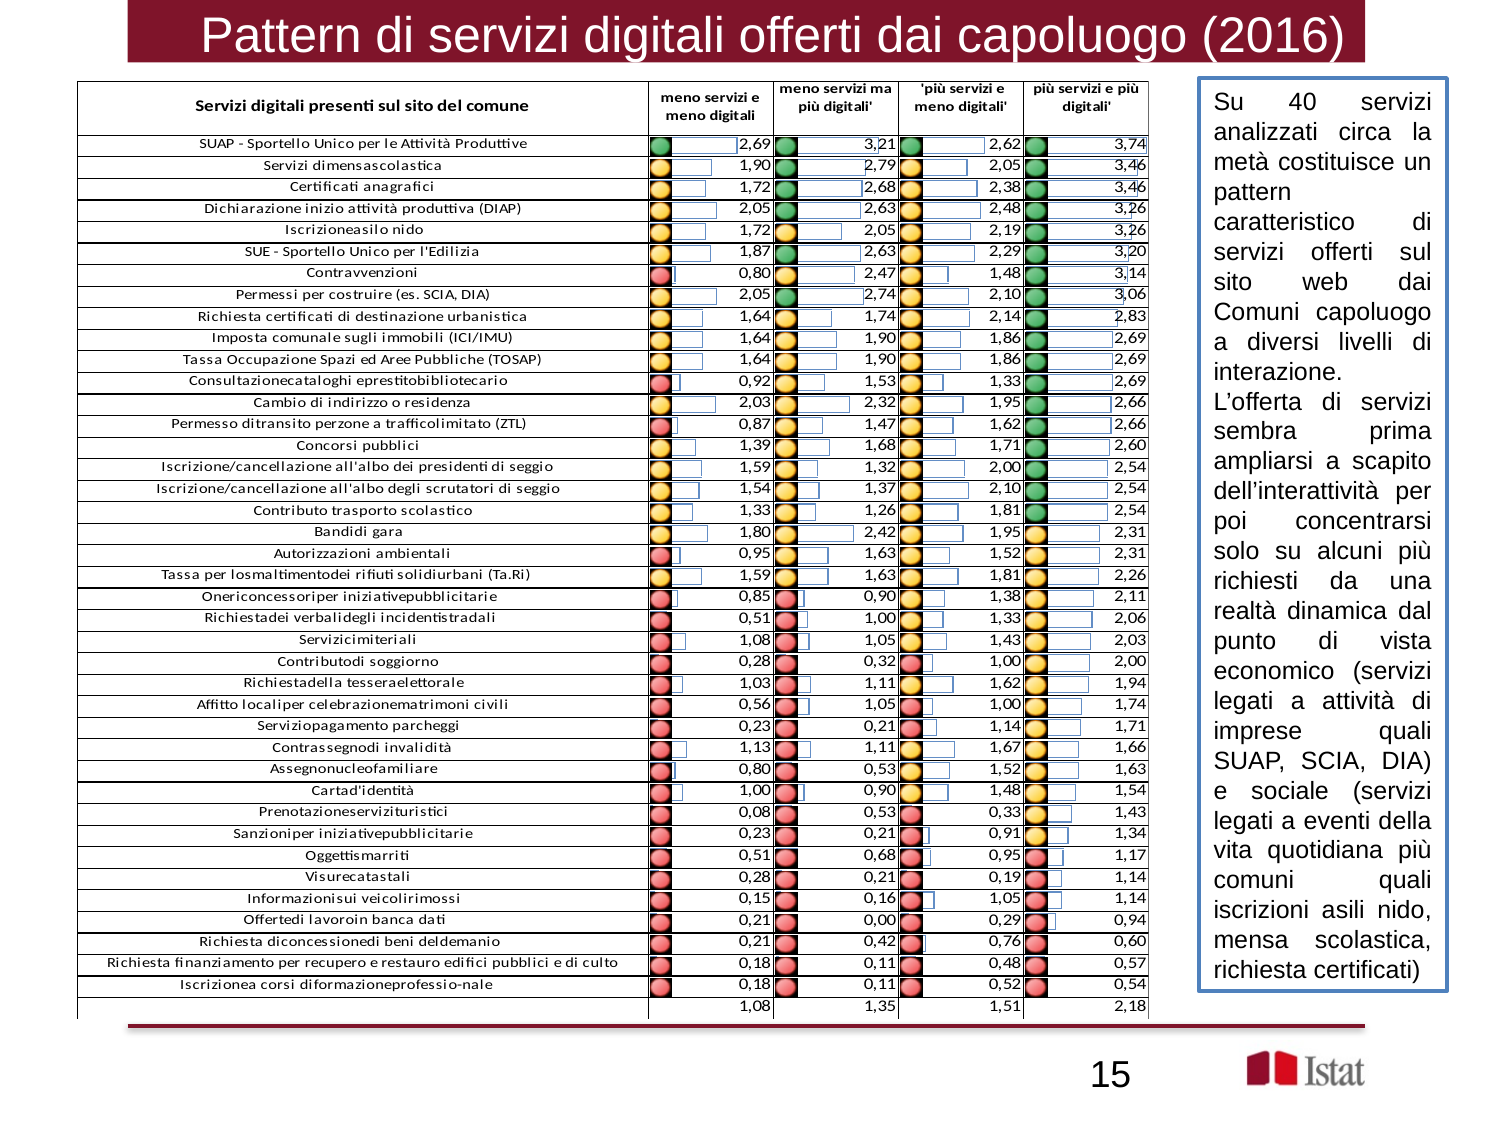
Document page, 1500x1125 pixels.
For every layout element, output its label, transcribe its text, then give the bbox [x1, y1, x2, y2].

slide_number 15 [1074, 1042, 1425, 1103]
text_box Su 40 servizi analizzati circa la metà costituisce un pattern caratteristico di servizi offerti sul sito web dai Comuni capoluogo a diversi livelli di interazione. L’offerta di servizi sembra prima ampliarsi a scapito dell’interattività per poi concentrarsi solo su alcuni più richiesti da una realtà dinamica dal punto di vista economico (servizi legati a attività di imprese quali SUAP, SCIA, DIA) e sociale (servizi legati a eventi della vita quotidiana più comuni quali iscrizioni asili nido, mensa scolastica, richiesta certificati) [1197, 76, 1449, 993]
title Pattern di servizi digitali offerti dai capoluogo (2016) [17, 0, 1500, 65]
picture [76, 80, 1150, 1021]
